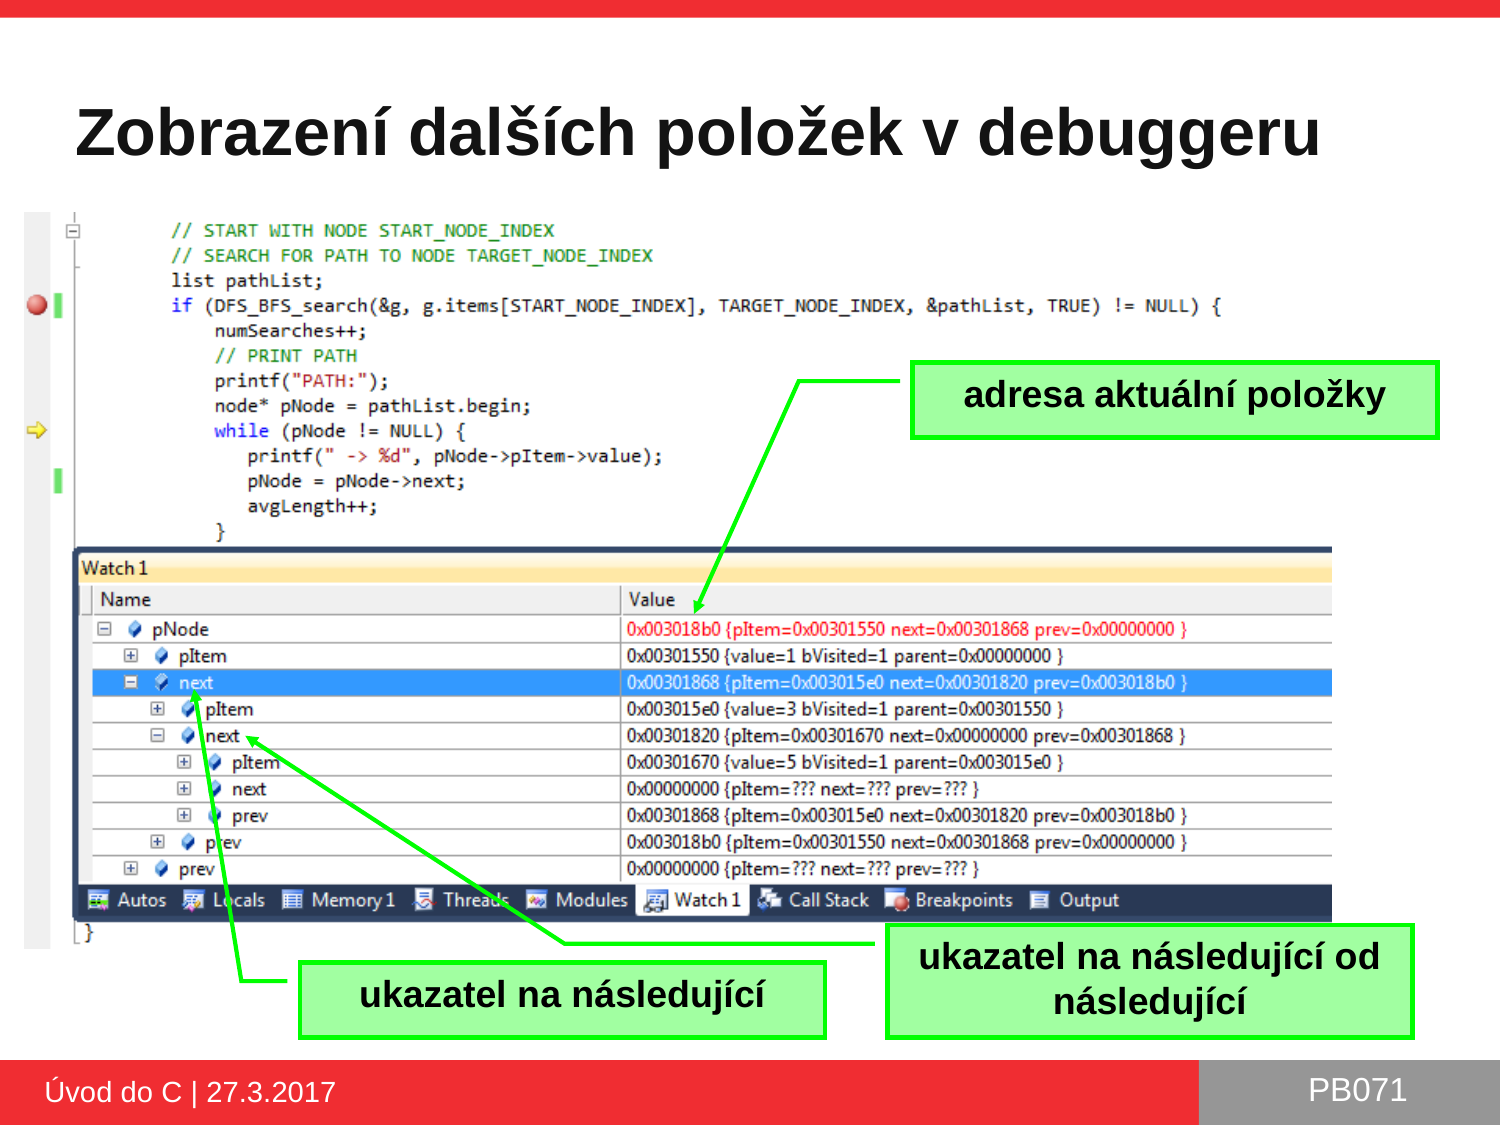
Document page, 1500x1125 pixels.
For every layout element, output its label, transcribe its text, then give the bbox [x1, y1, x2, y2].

text_box ukazatel na následující od následující [887, 924, 1413, 1038]
picture [24, 212, 1332, 949]
title Zobrazení dalších položek v debuggeru [75, 45, 1471, 208]
footer Úvod do C | 27.3.2017 [29, 1065, 1199, 1125]
text_box adresa aktuální položky [1335, 362, 1438, 438]
text_box ukazatel na následující [299, 962, 825, 1038]
